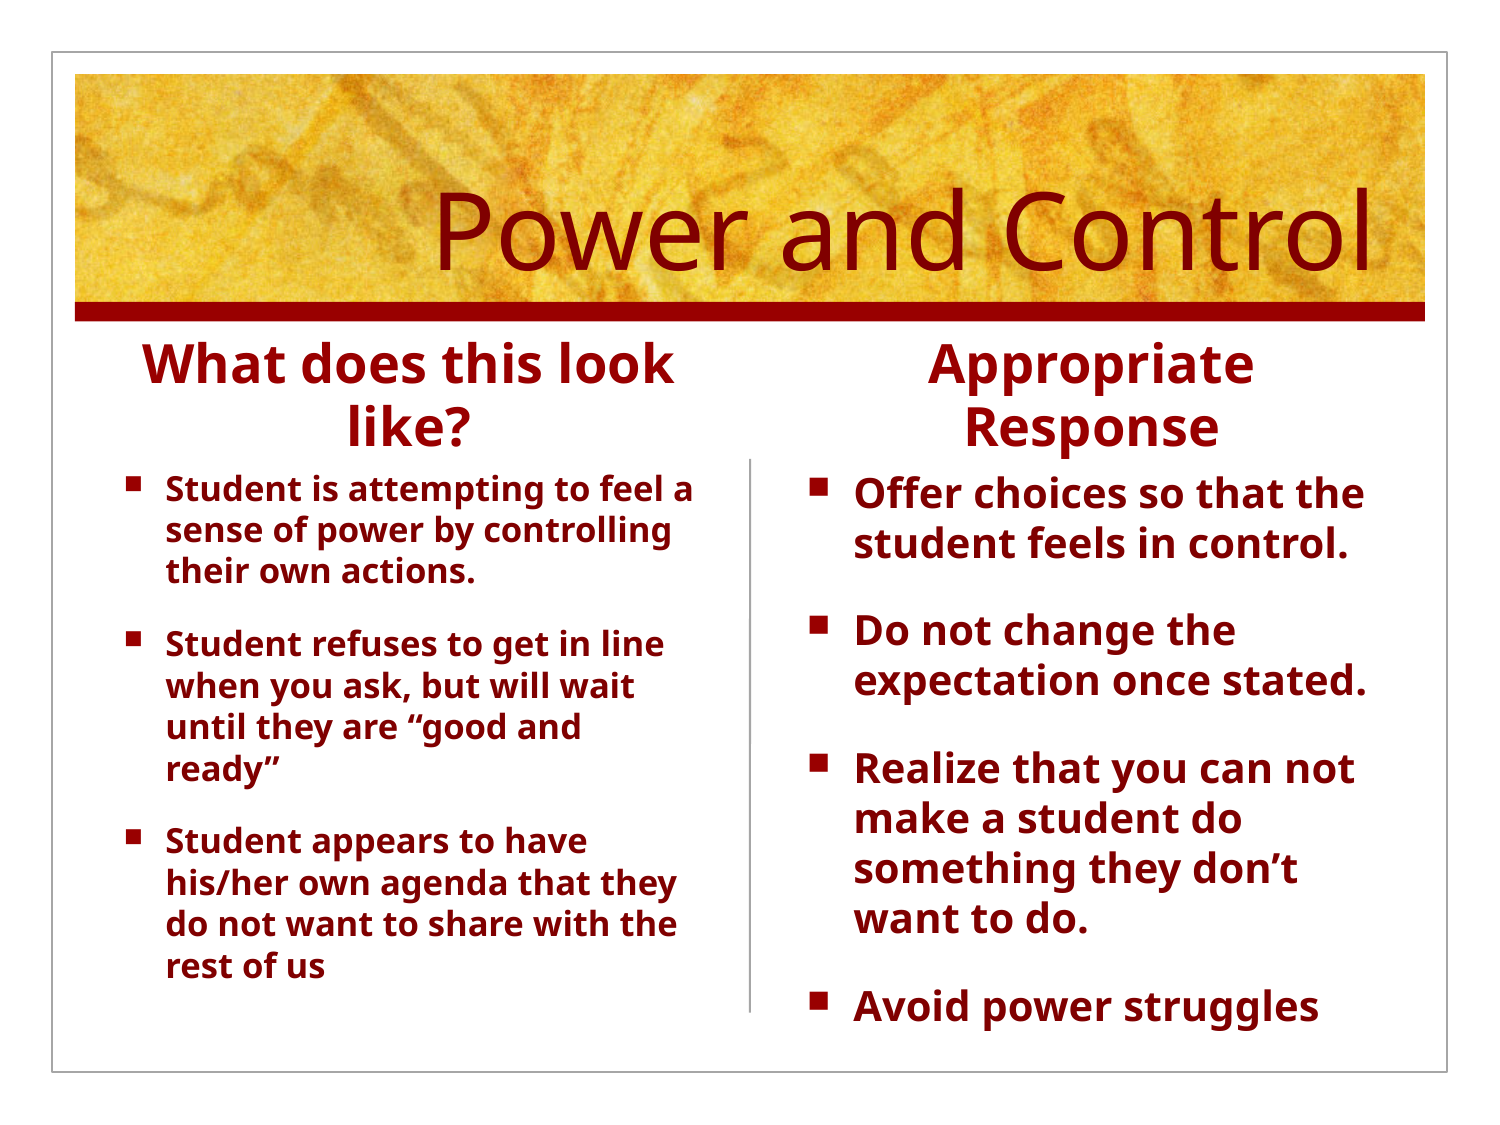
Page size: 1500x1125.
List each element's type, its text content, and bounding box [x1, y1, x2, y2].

list Student is attempting to feel a sense of power by controlling their own actions. Student refuses to get in line when you ask, but will wait until they are “good and ready” Student appears to have his/her own agenda that they do not want to share with the rest of us [108, 458, 709, 1005]
list What does this look like? [108, 334, 709, 455]
title Power and Control [108, 74, 1392, 292]
list Appropriate Response [791, 334, 1392, 455]
picture [75, 74, 1425, 301]
list Offer choices so that the student feels in control. Do not change the expectation once stated. Realize that you can not make a student do something they don’t want to do. Avoid power struggles [791, 458, 1392, 1050]
